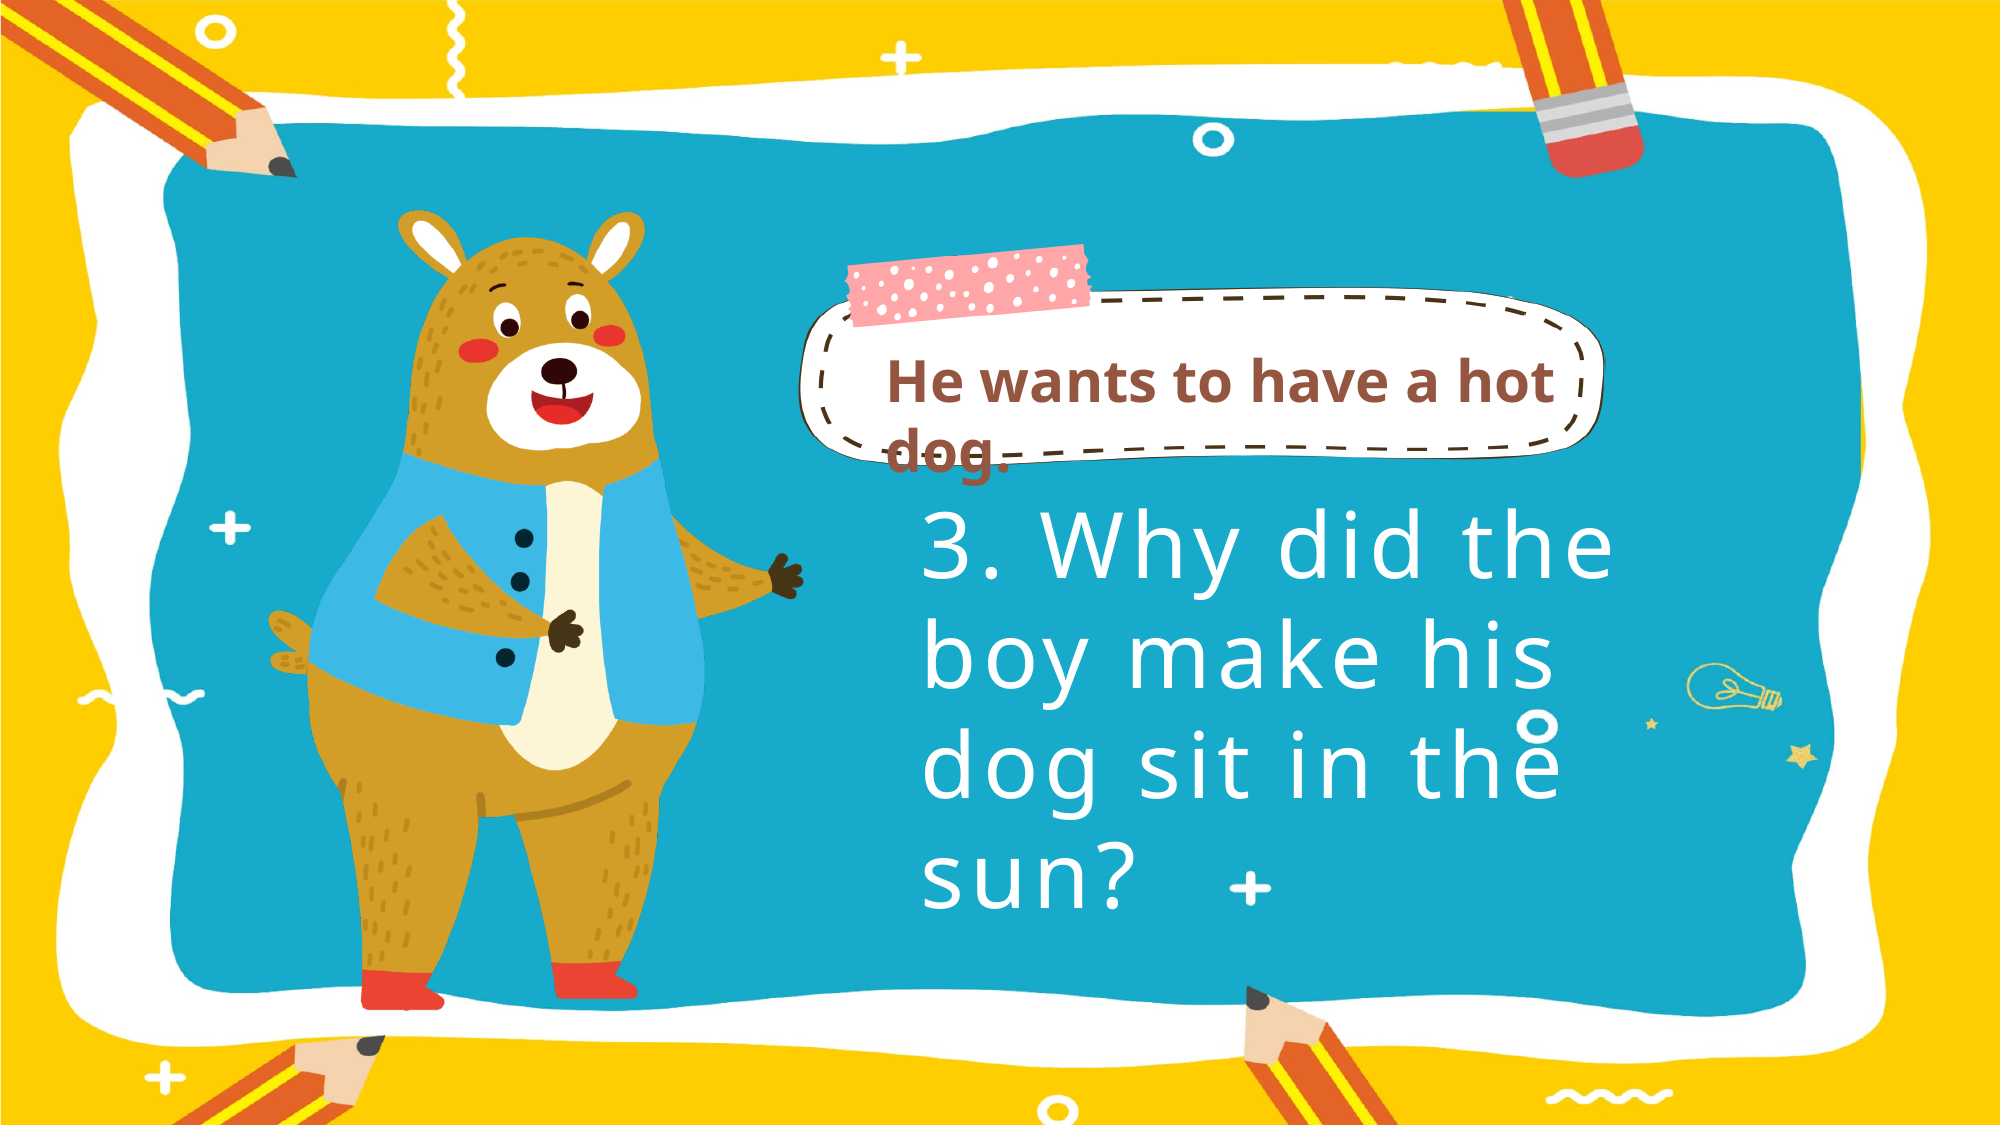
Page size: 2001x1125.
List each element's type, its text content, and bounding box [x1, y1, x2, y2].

text_box 3. Why did the boy make his dog sit in the sun? [1563, 479, 1642, 935]
picture [3, 0, 2000, 1125]
